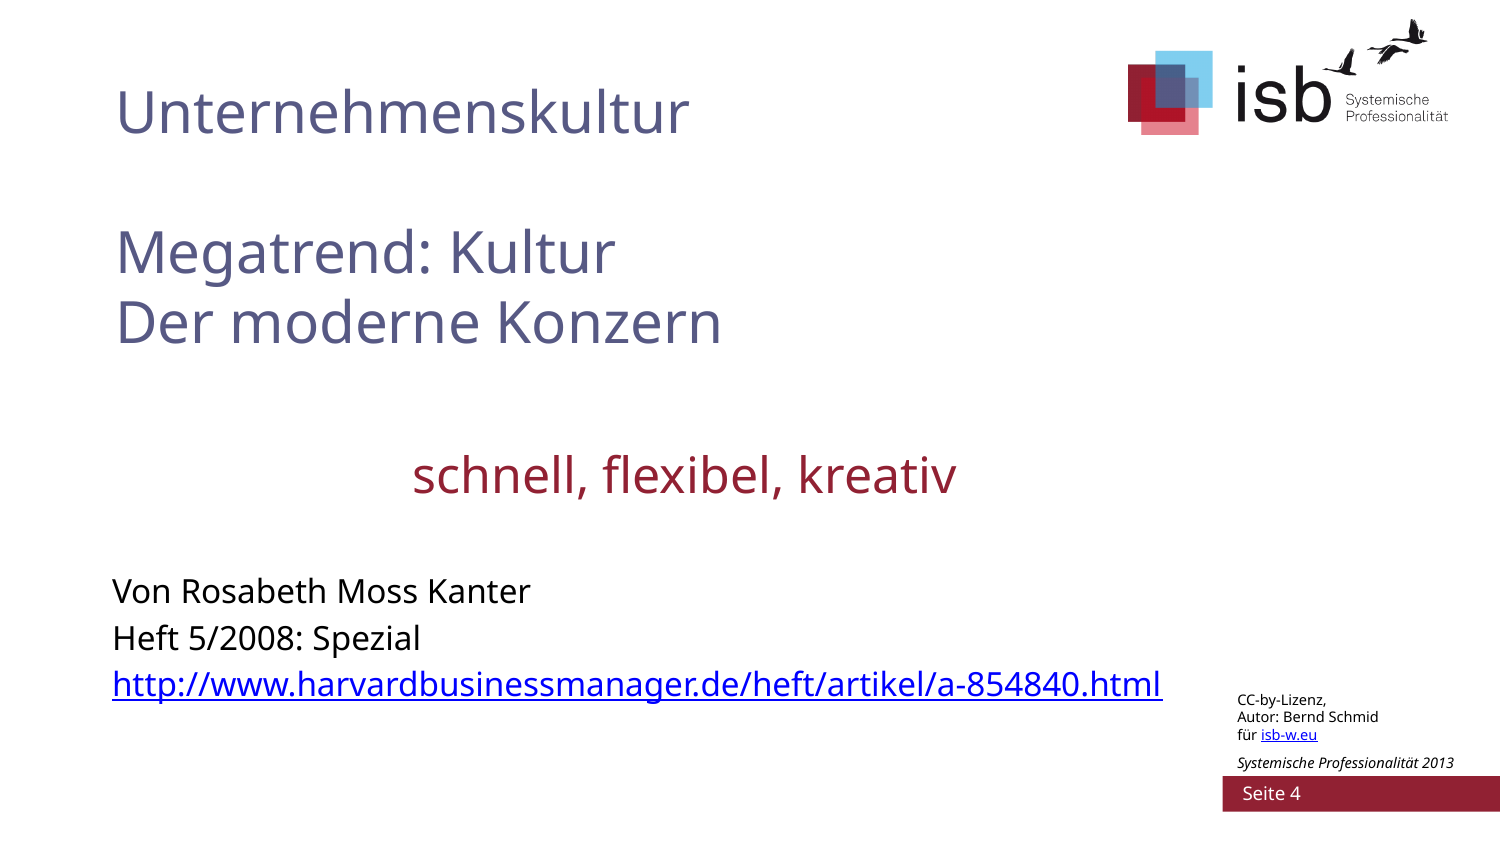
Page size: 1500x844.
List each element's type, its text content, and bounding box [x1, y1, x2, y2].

title Unternehmenskultur Megatrend: Kultur Der moderne Konzern [100, 67, 1223, 281]
list schnell, flexibel, kreativ Von Rosabeth Moss Kanter Heft 5/2008: Spezial http://www.harvardbusinessmanager.de/heft/artikel/a-854840.html [100, 281, 1223, 812]
text_box CC-by-Lizenz, Autor: Bernd Schmid für isb-w.eu Systemische Professionalität 2013 [1222, 543, 1500, 844]
picture [1128, 14, 1461, 139]
